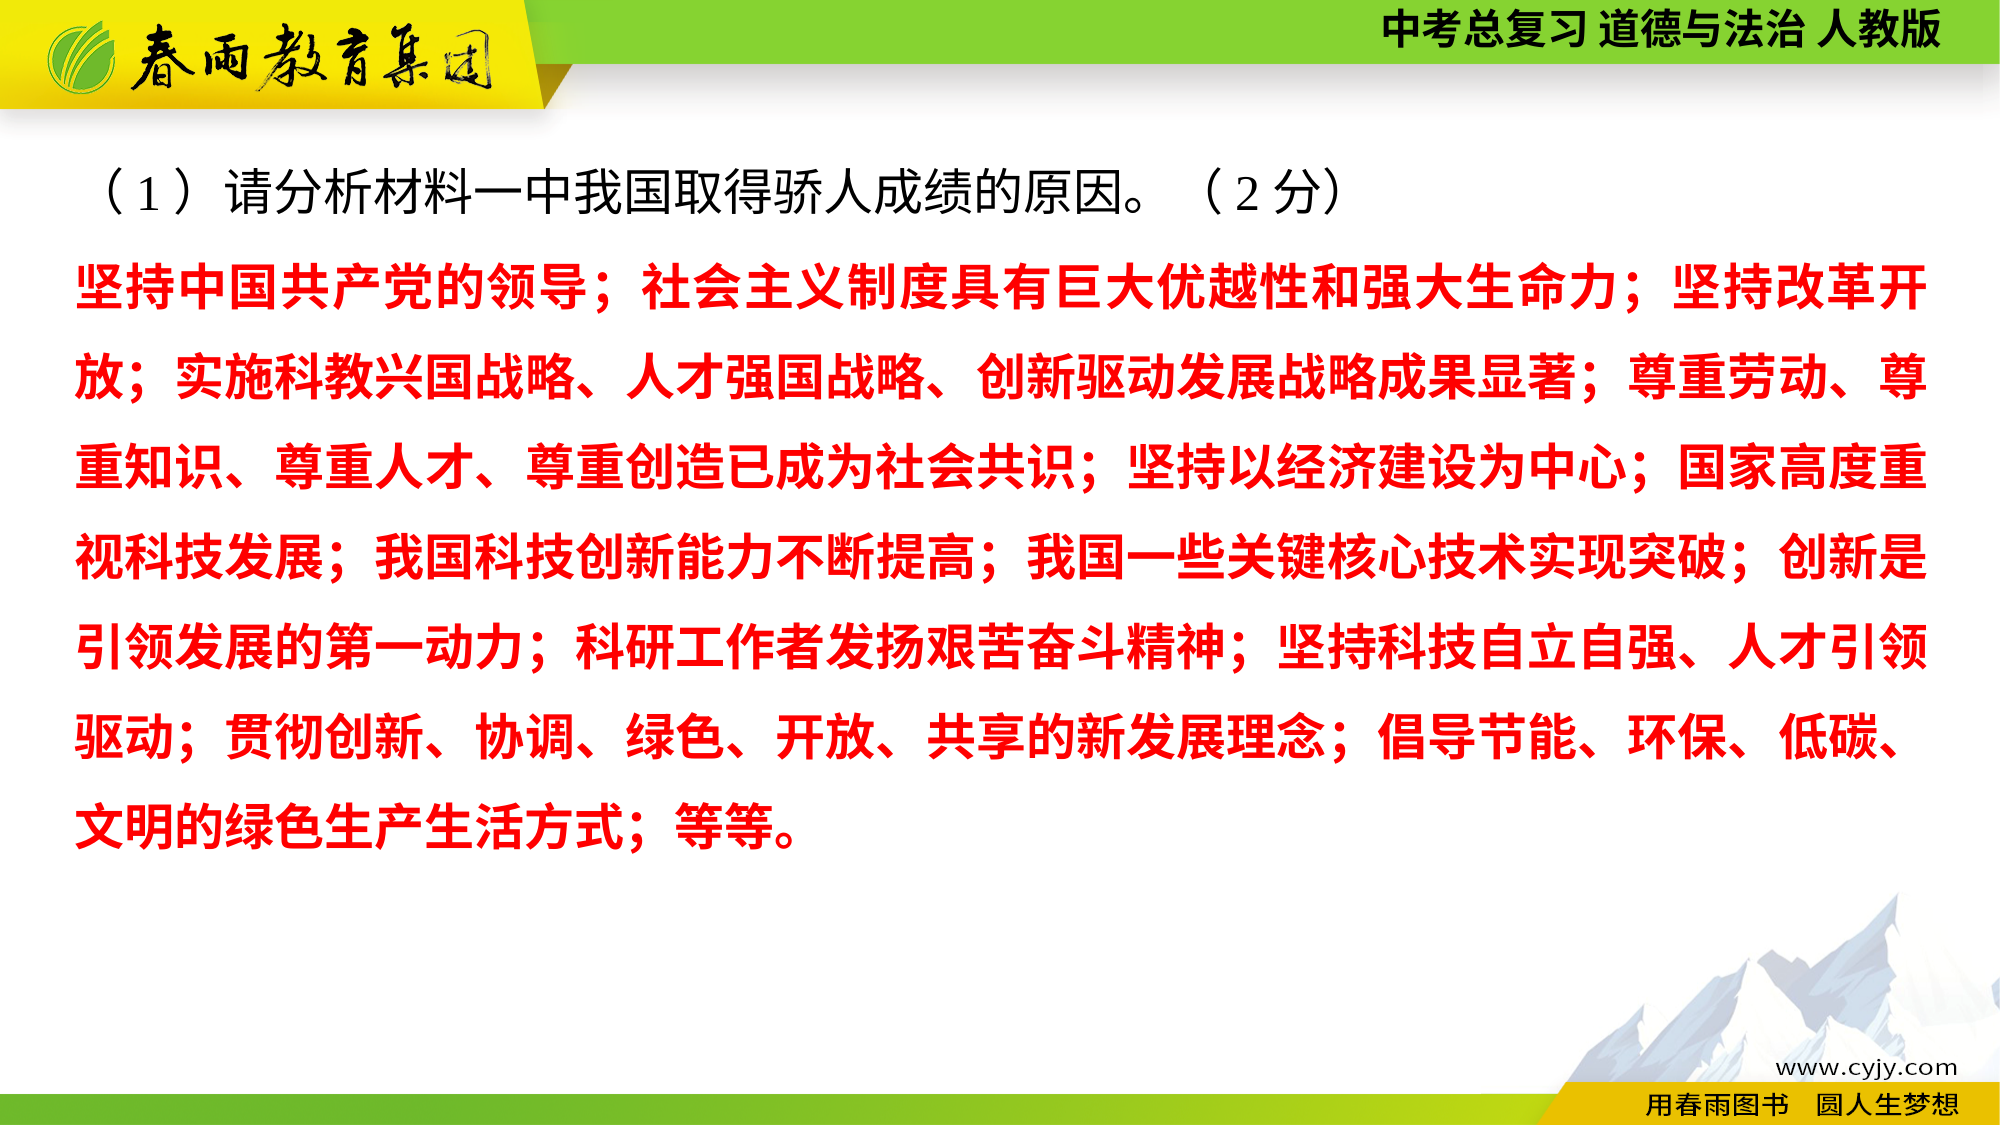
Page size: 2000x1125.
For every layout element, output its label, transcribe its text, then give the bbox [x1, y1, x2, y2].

picture [0, 0, 2000, 1125]
text_box 坚持中国共产党的领导；社会主义制度具有巨大优越性和强大生命力；坚持改革开放；实施科教兴国战略、人才强国战略、创新驱动发展战略成果显著；尊重劳动、尊重知识、尊重人才、尊重创造已成为社会共识；坚持以经济建设为中心；国家高度重视科技发展；我国科技创新能力不断提高；我国一些关键核心技术实现突破；创新是引领发展的第一动力；科研工作者发扬艰苦奋斗精神；坚持科技自立自强、人才引领驱动；贯彻创新、协调、绿色、开放、共享的新发展理念；倡导节能、环保、低碳、文明的绿色生产生活方式；等等。 [59, 217, 1944, 863]
list （1）请分析材料一中我国取得骄人成绩的原因。（2分） [59, 122, 1944, 217]
